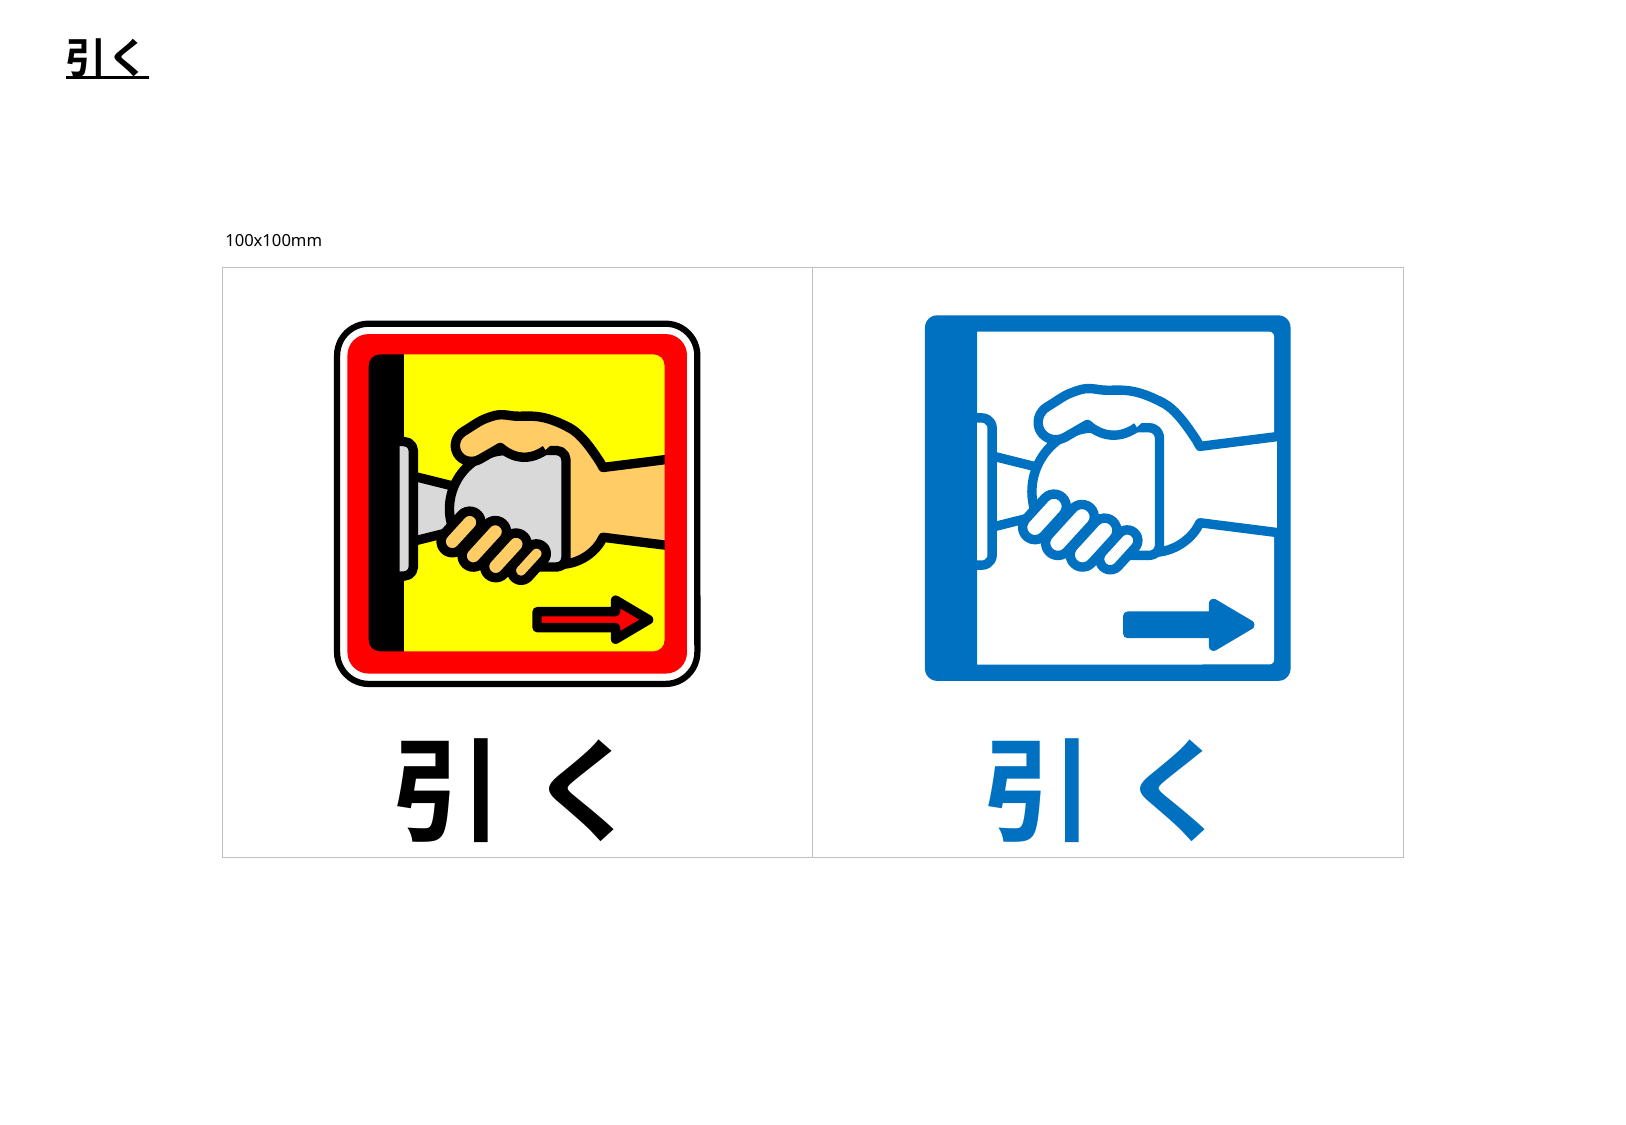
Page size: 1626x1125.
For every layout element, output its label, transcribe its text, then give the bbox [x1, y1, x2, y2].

text_box 引く [51, 24, 165, 89]
text_box [811, 266, 1404, 859]
text_box 引 く [967, 712, 1248, 863]
text_box [221, 266, 811, 859]
text_box 引 く [377, 712, 658, 863]
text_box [924, 315, 1291, 681]
text_box 100x100mm [225, 229, 323, 250]
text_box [337, 323, 698, 684]
